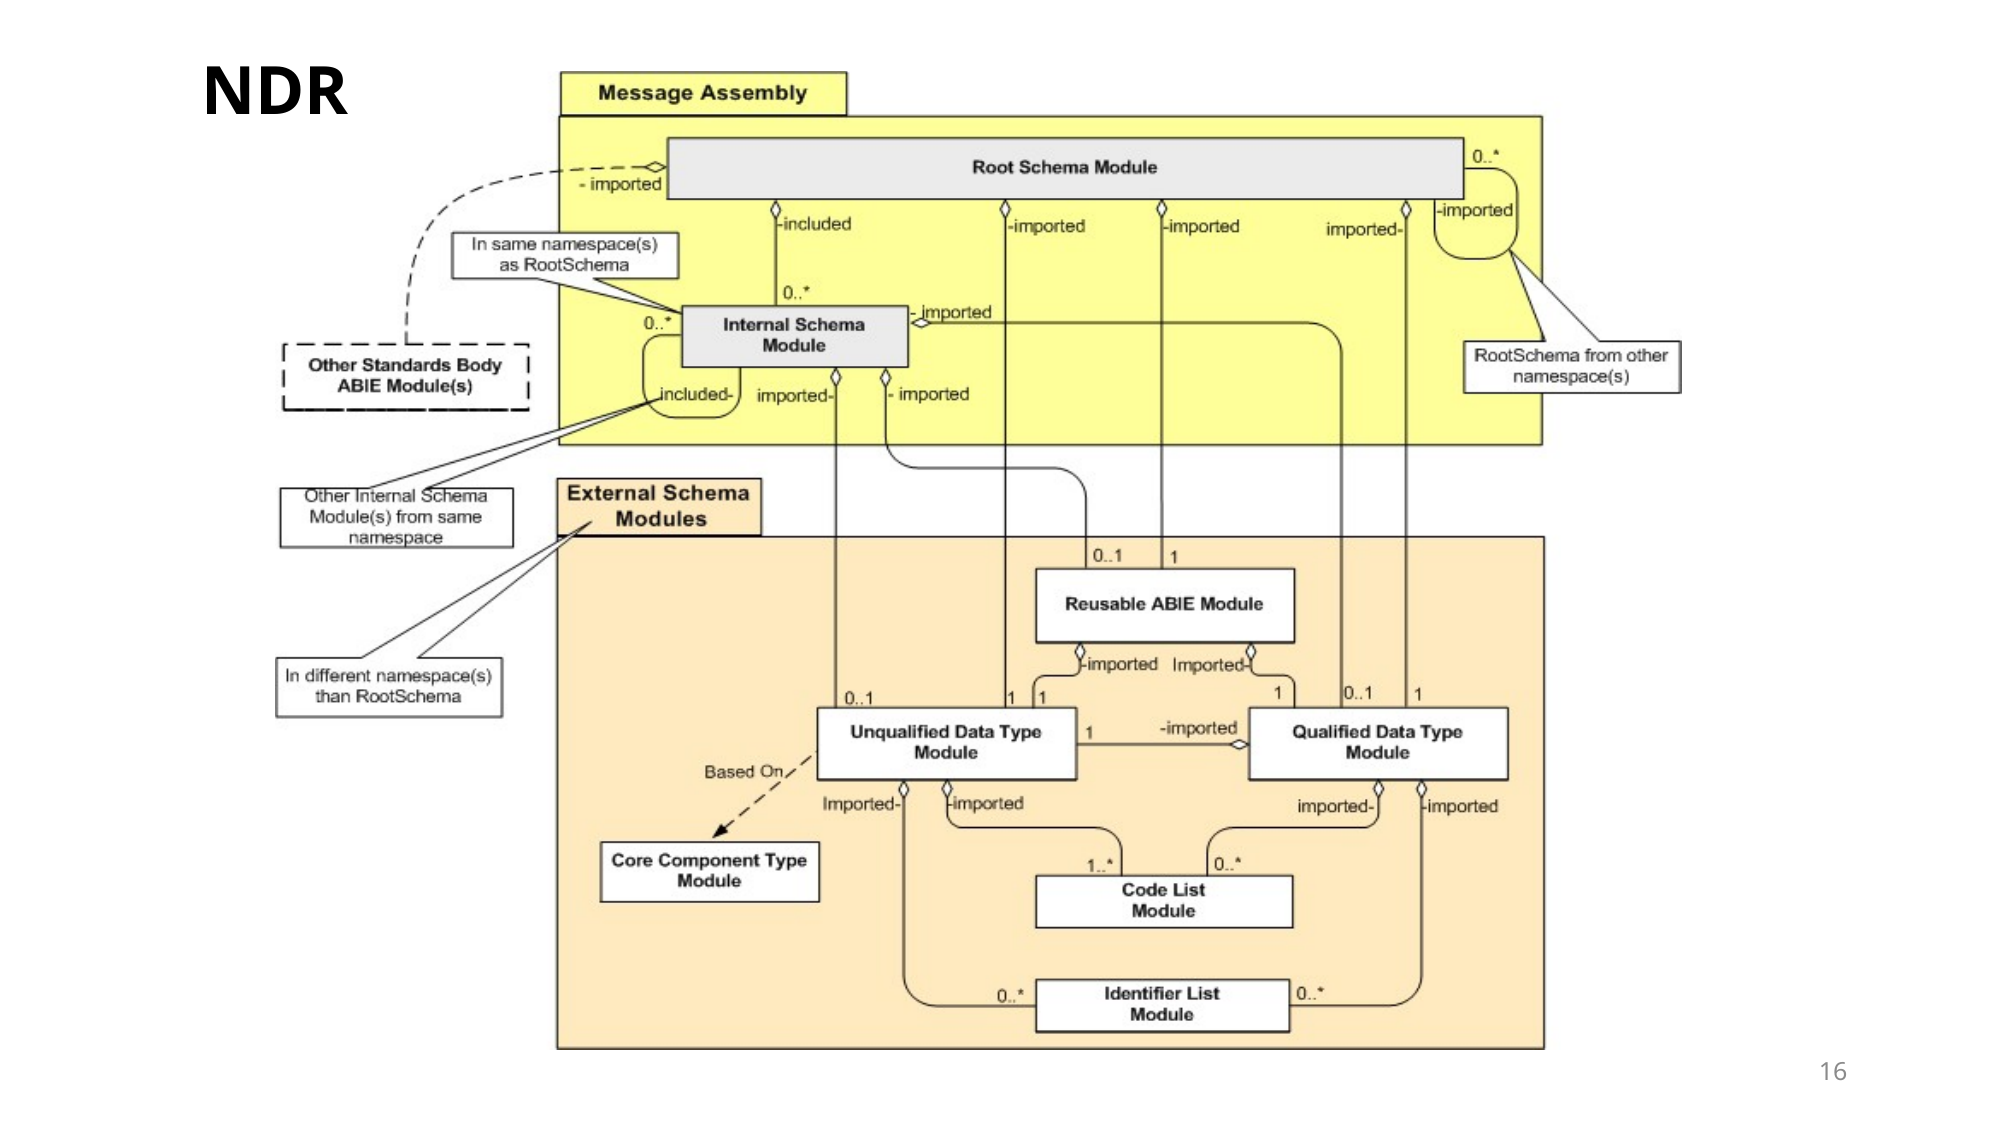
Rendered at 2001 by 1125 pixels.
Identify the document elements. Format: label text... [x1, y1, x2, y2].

slide_number 16 [1412, 1042, 1863, 1103]
text_box NDR [162, 40, 387, 136]
picture [274, 71, 1682, 1050]
